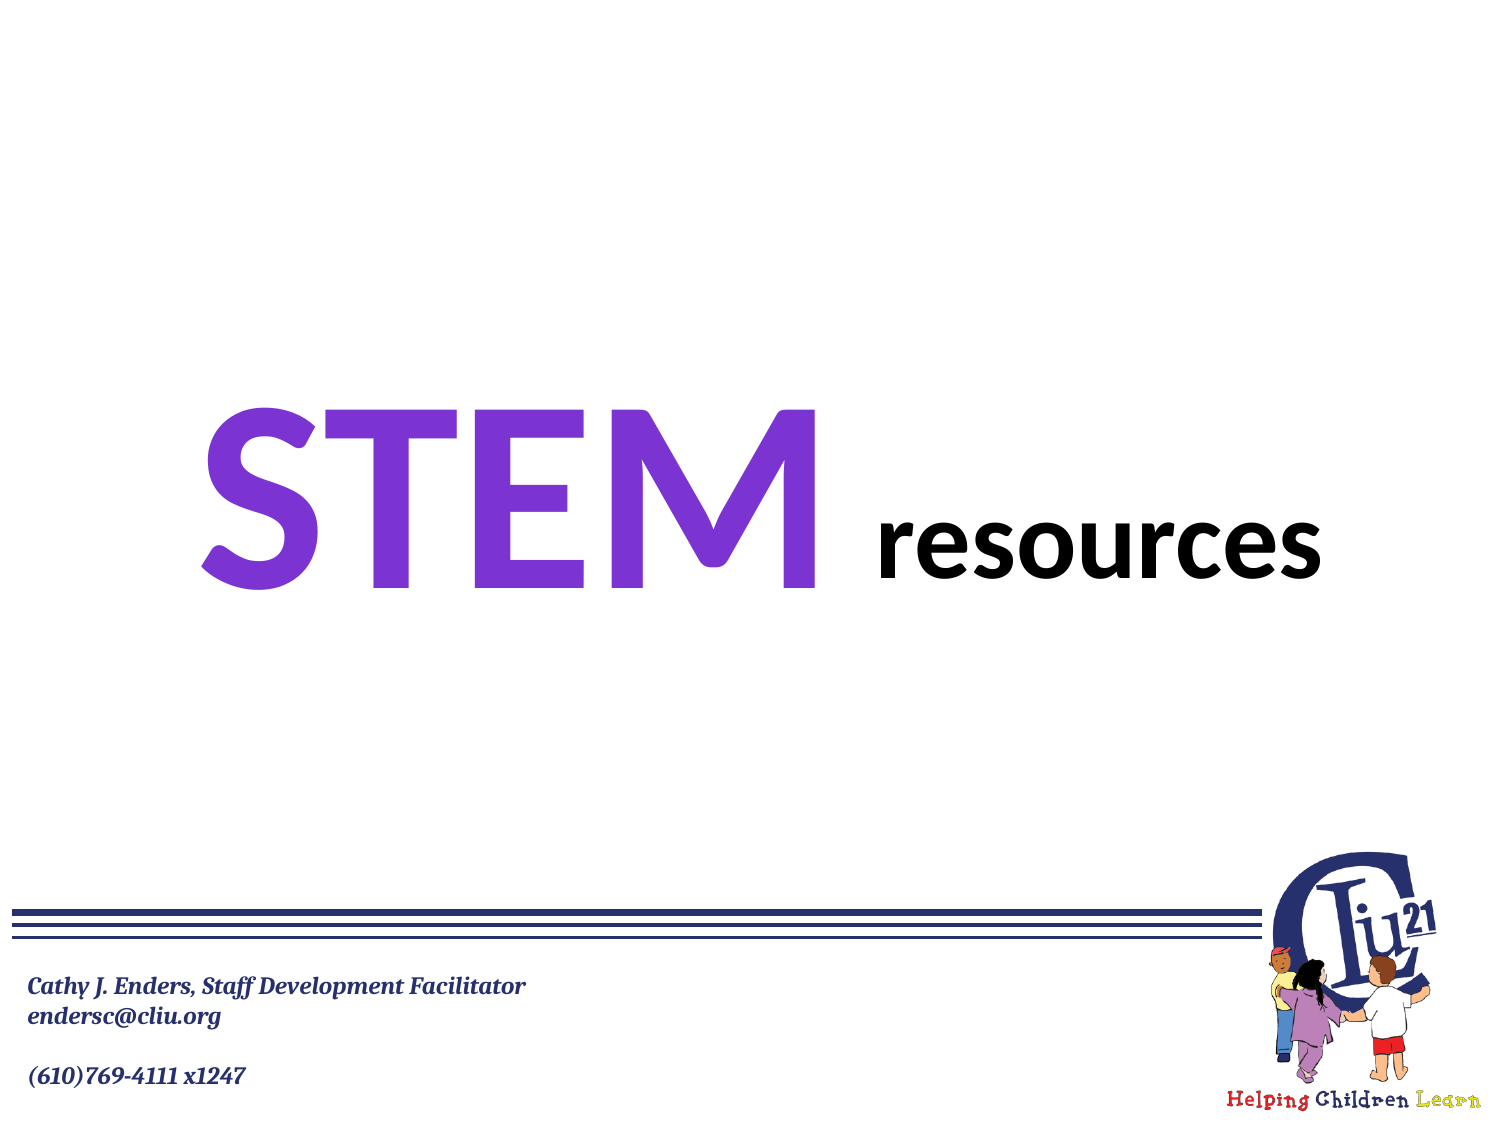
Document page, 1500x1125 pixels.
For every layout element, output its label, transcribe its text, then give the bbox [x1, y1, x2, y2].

text_box resources [861, 458, 1390, 609]
text_box Cathy J. Enders, Staff Development Facilitator endersc@cliu.org (610)769-4111 x1247 [12, 962, 563, 1097]
picture [1208, 837, 1500, 1121]
text_box STEM [181, 306, 850, 652]
